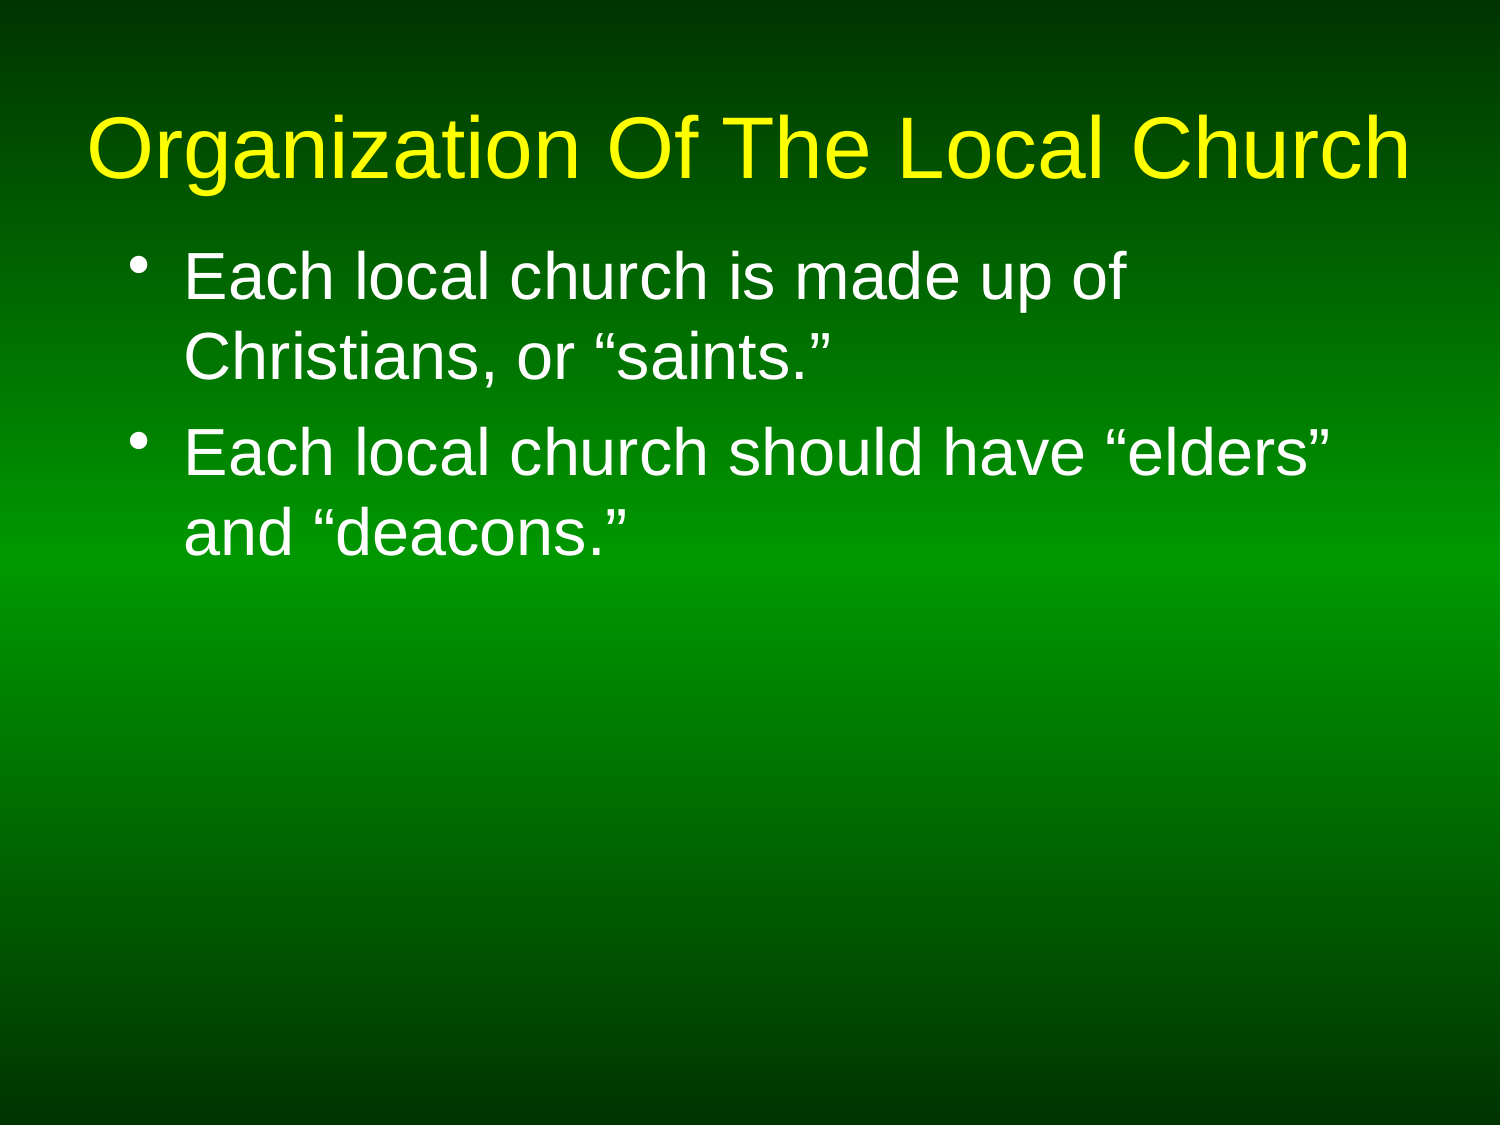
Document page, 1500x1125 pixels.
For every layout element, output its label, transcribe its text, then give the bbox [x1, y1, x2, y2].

list Each local church is made up of Christians, or “saints.” Each local church should have “elders” and “deacons.” [112, 224, 1463, 1125]
title Organization Of The Local Church [37, 50, 1463, 238]
